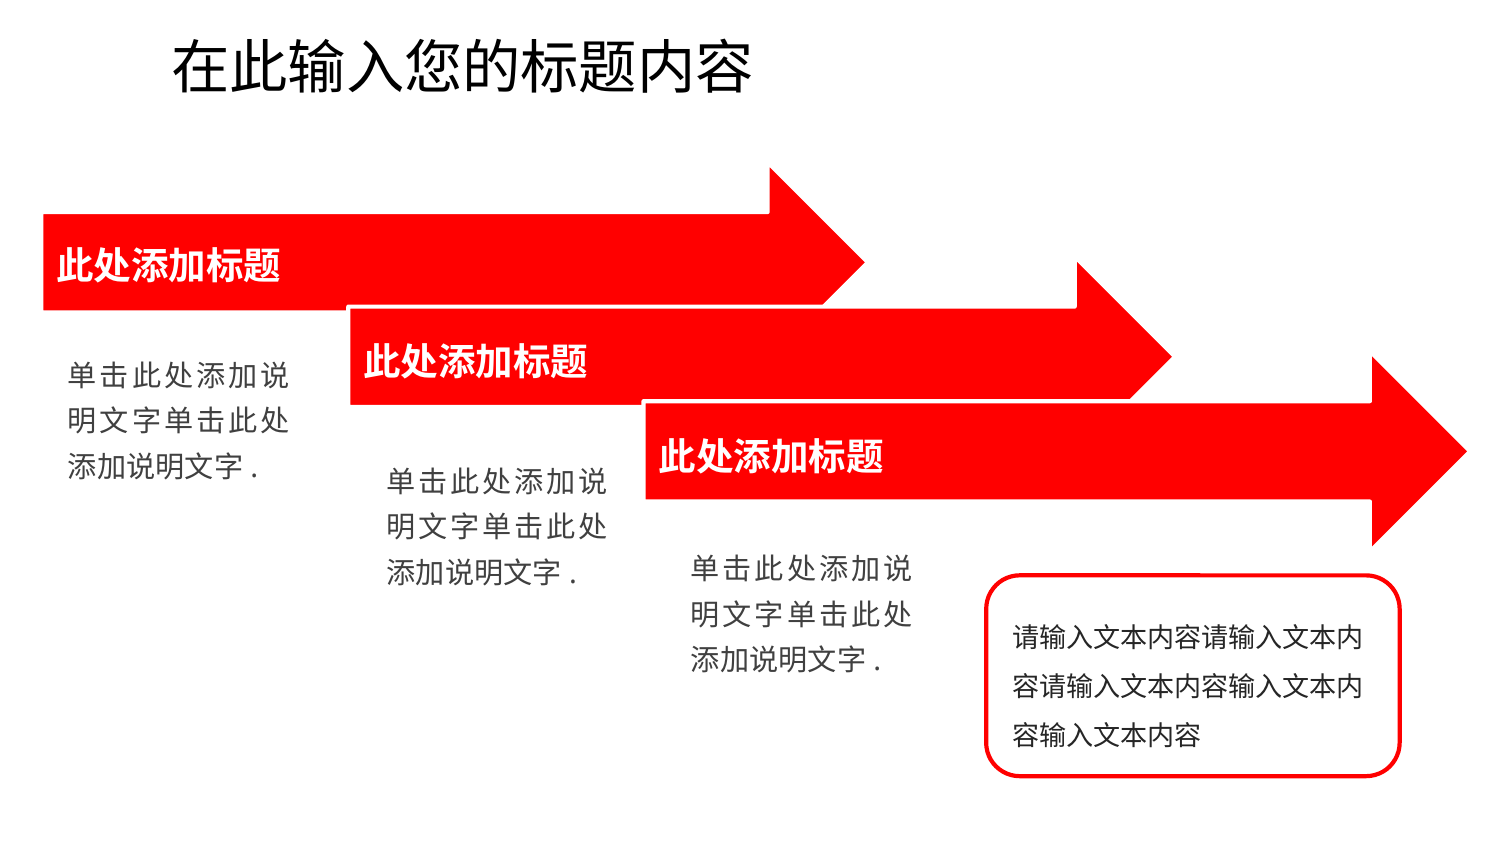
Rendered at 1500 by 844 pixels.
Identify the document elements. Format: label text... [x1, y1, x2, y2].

text_box 单击此处添加说明文字单击此处添加说明文字. [676, 532, 928, 684]
text_box [39, 159, 871, 315]
text_box 请输入文本内容请输入文本内容请输入文本内容输入文本内容输入文本内容 [998, 596, 1388, 758]
text_box [641, 349, 1473, 554]
text_box 此处添加标题 [643, 425, 928, 486]
text_box 在此输入您的标题内容 [156, 22, 793, 108]
text_box 此处添加标题 [348, 330, 632, 391]
text_box [984, 573, 1402, 779]
text_box 单击此处添加说明文字单击此处添加说明文字. [371, 445, 624, 597]
text_box 单击此处添加说明文字单击此处添加说明文字. [53, 339, 305, 491]
text_box [346, 254, 1178, 410]
text_box 此处添加标题 [41, 234, 325, 295]
